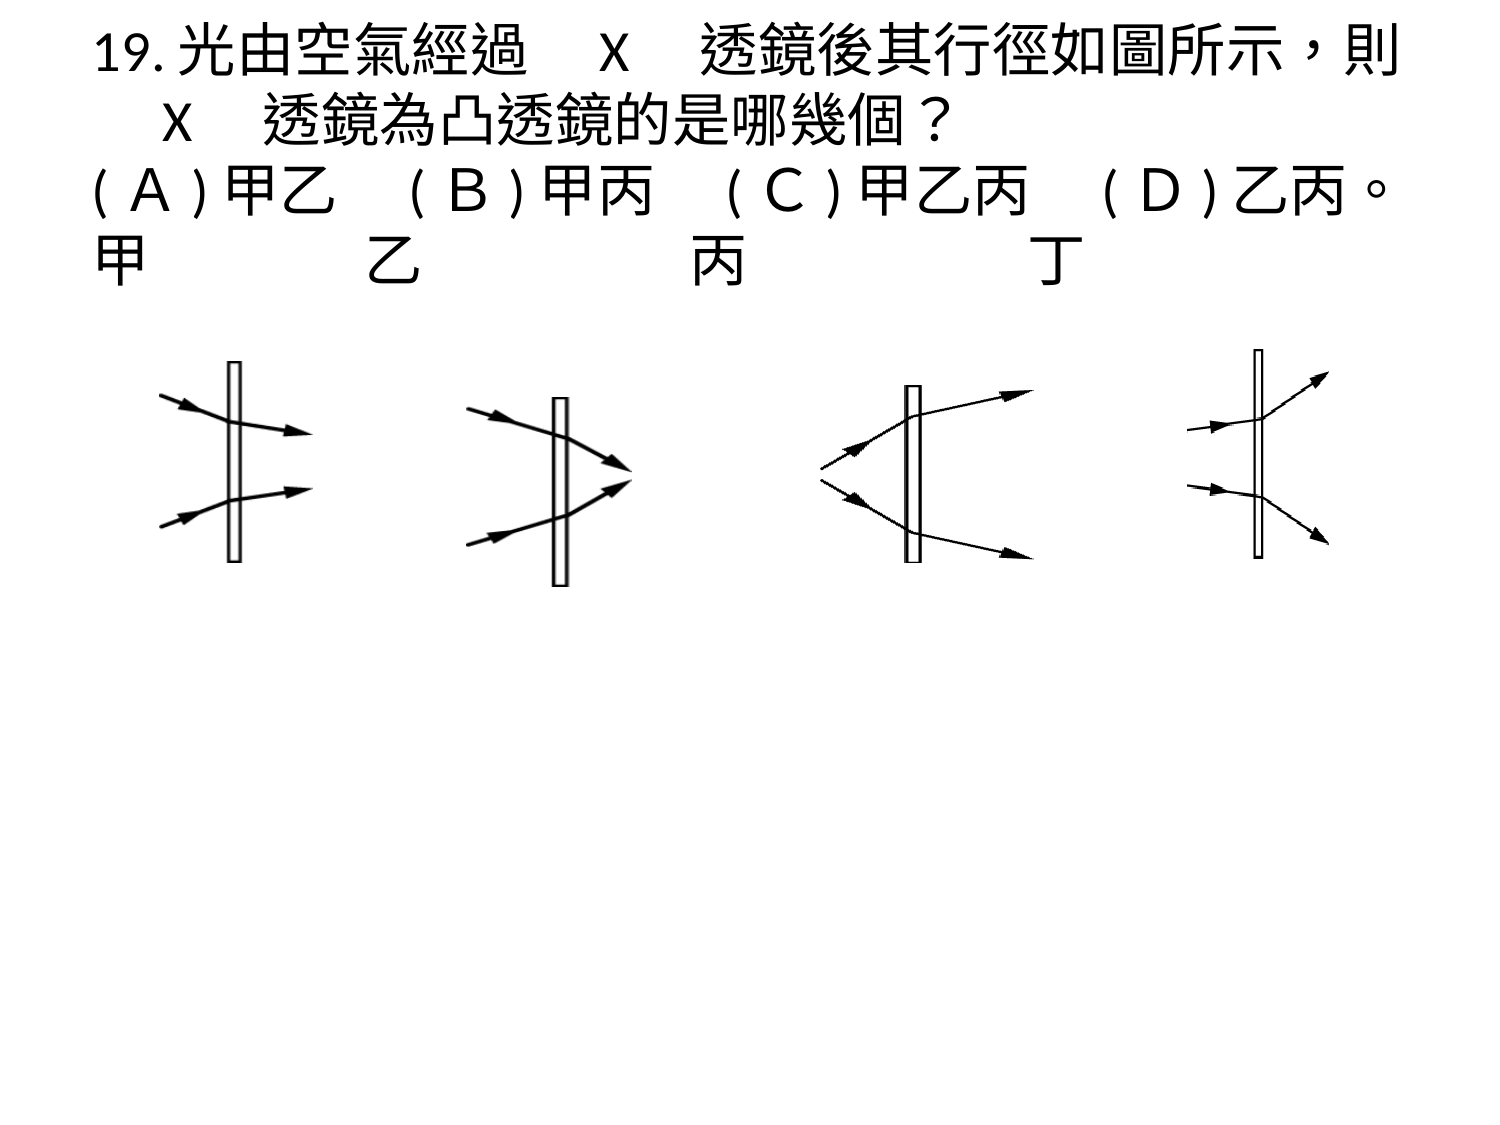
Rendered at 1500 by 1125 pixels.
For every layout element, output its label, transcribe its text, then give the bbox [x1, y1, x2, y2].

picture [466, 396, 632, 587]
picture [1186, 349, 1329, 559]
title 19.光由空氣經過 X 透鏡後其行徑如圖所示，則 X 透鏡為凸透鏡的是哪幾個？ (Ａ)甲乙 (Ｂ)甲丙 (Ｃ)甲乙丙 (Ｄ)乙丙。 甲 乙 丙 丁 [76, 0, 1427, 400]
picture [159, 361, 314, 563]
picture [820, 385, 1034, 563]
